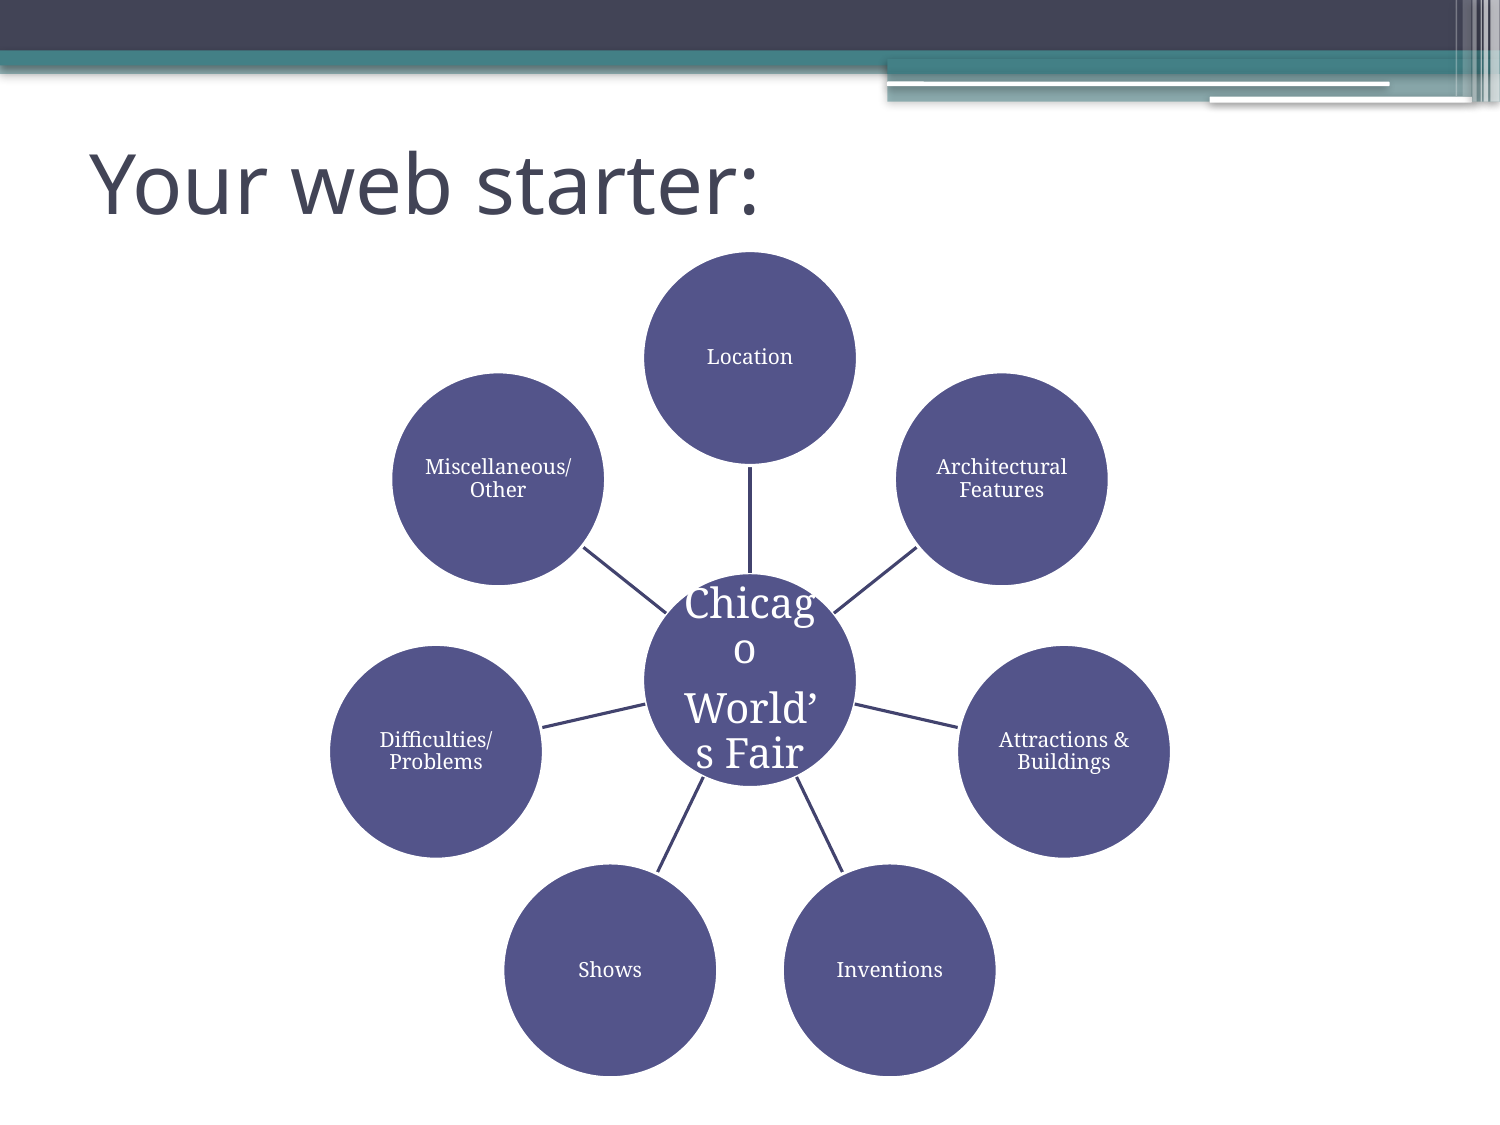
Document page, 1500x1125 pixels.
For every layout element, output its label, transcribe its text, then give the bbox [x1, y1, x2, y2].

title Your web starter: [75, 87, 1425, 249]
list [74, 249, 1426, 1079]
